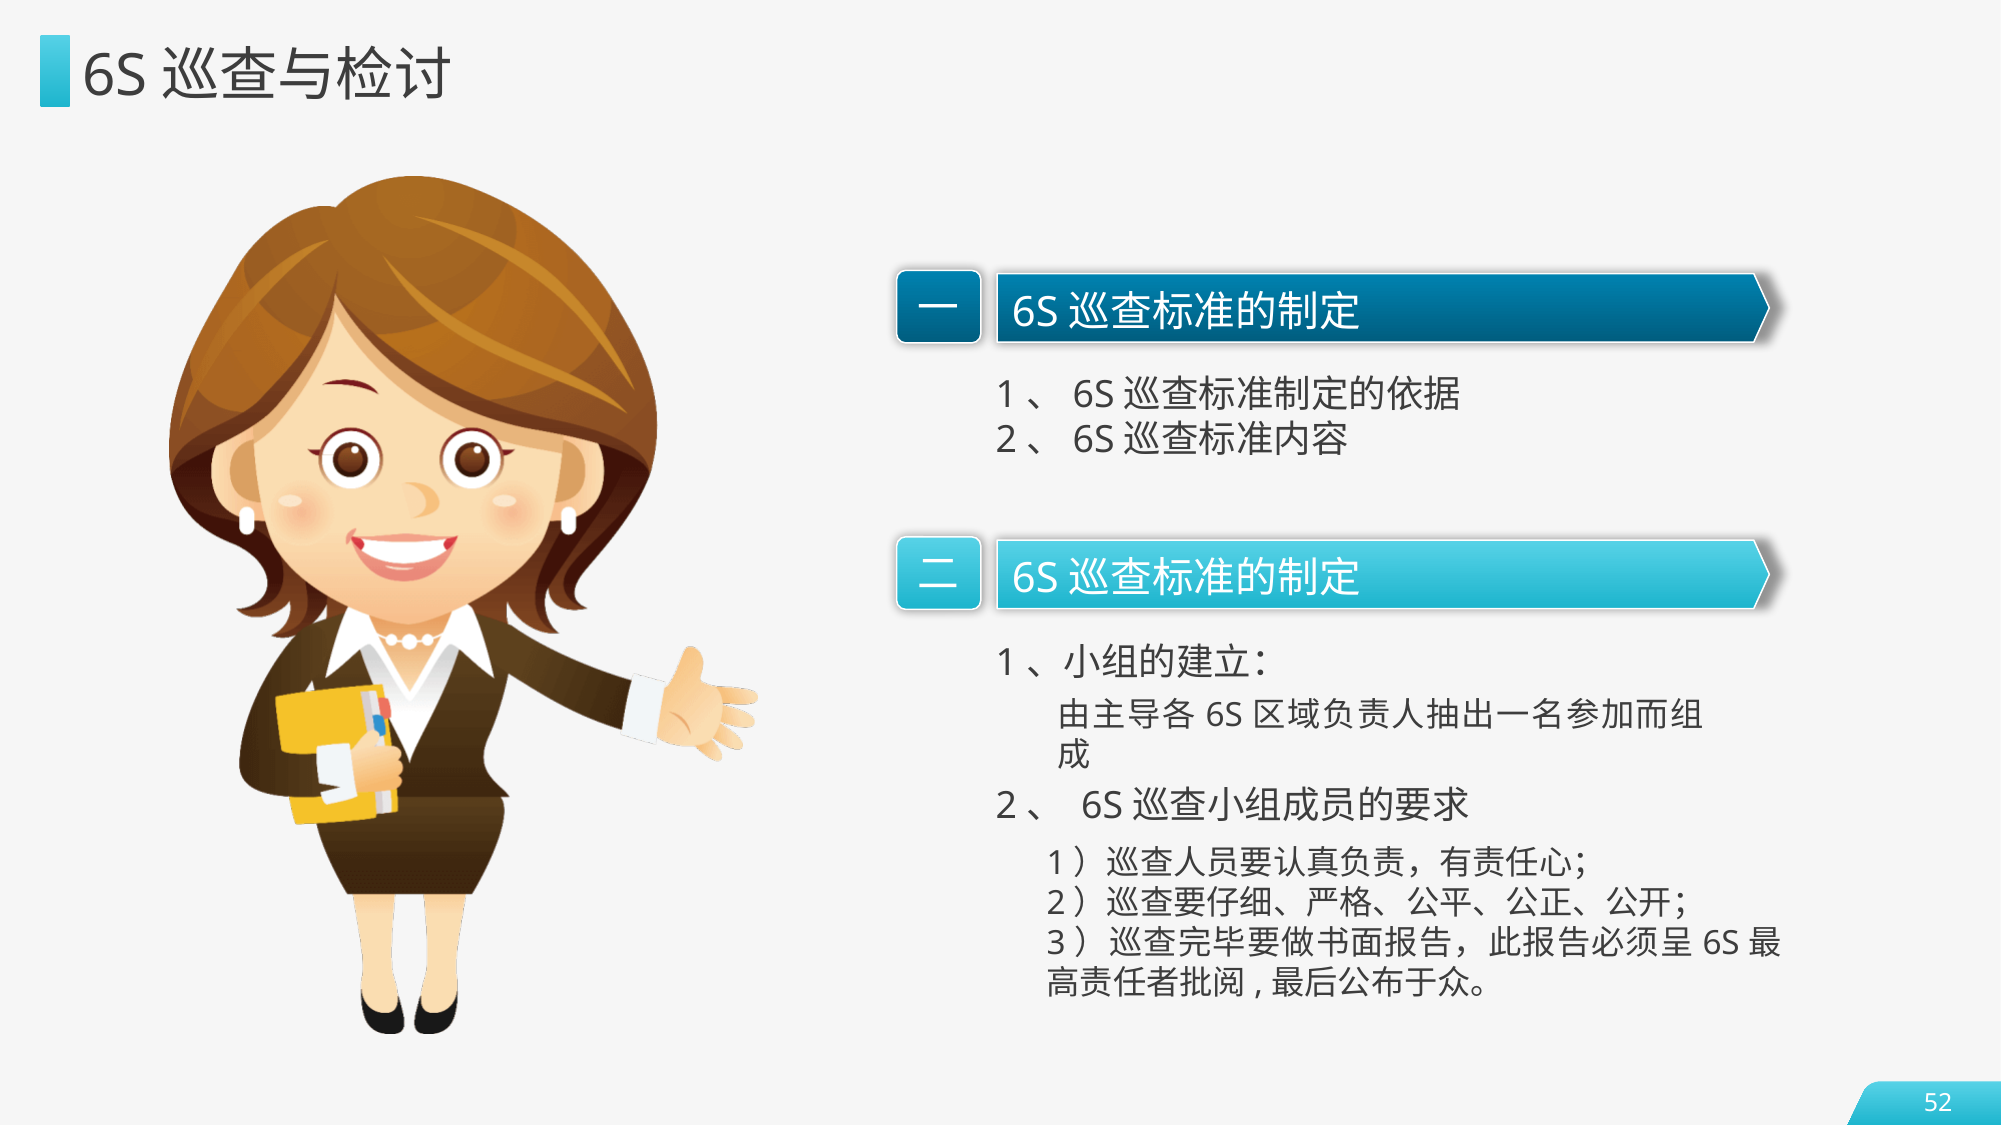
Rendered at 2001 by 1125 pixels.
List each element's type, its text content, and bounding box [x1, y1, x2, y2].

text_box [996, 273, 1770, 344]
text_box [996, 539, 1770, 610]
picture [169, 176, 758, 1034]
text_box 2、 6S巡查小组成员的要求 [980, 773, 2001, 834]
text_box 一 [896, 270, 981, 343]
text_box 由主导各6S区域负责人抽出一名参加而组成 [1043, 686, 1719, 781]
text_box 1、小组的建立： [980, 630, 2001, 691]
text_box [40, 35, 70, 107]
text_box 二 [896, 536, 981, 610]
text_box 1、6S巡查标准制定的依据 2、6S巡查标准内容 [980, 362, 1981, 468]
text_box 1）巡查人员要认真负责，有责任心； 2）巡查要仔细、严格、公平、公正、公开； 3）巡查完毕要做书面报告，此报告必须呈6S最高责任者批阅,最后公布于众。 [1031, 834, 1797, 1009]
text_box 6S巡查与检讨 [82, 36, 1120, 107]
